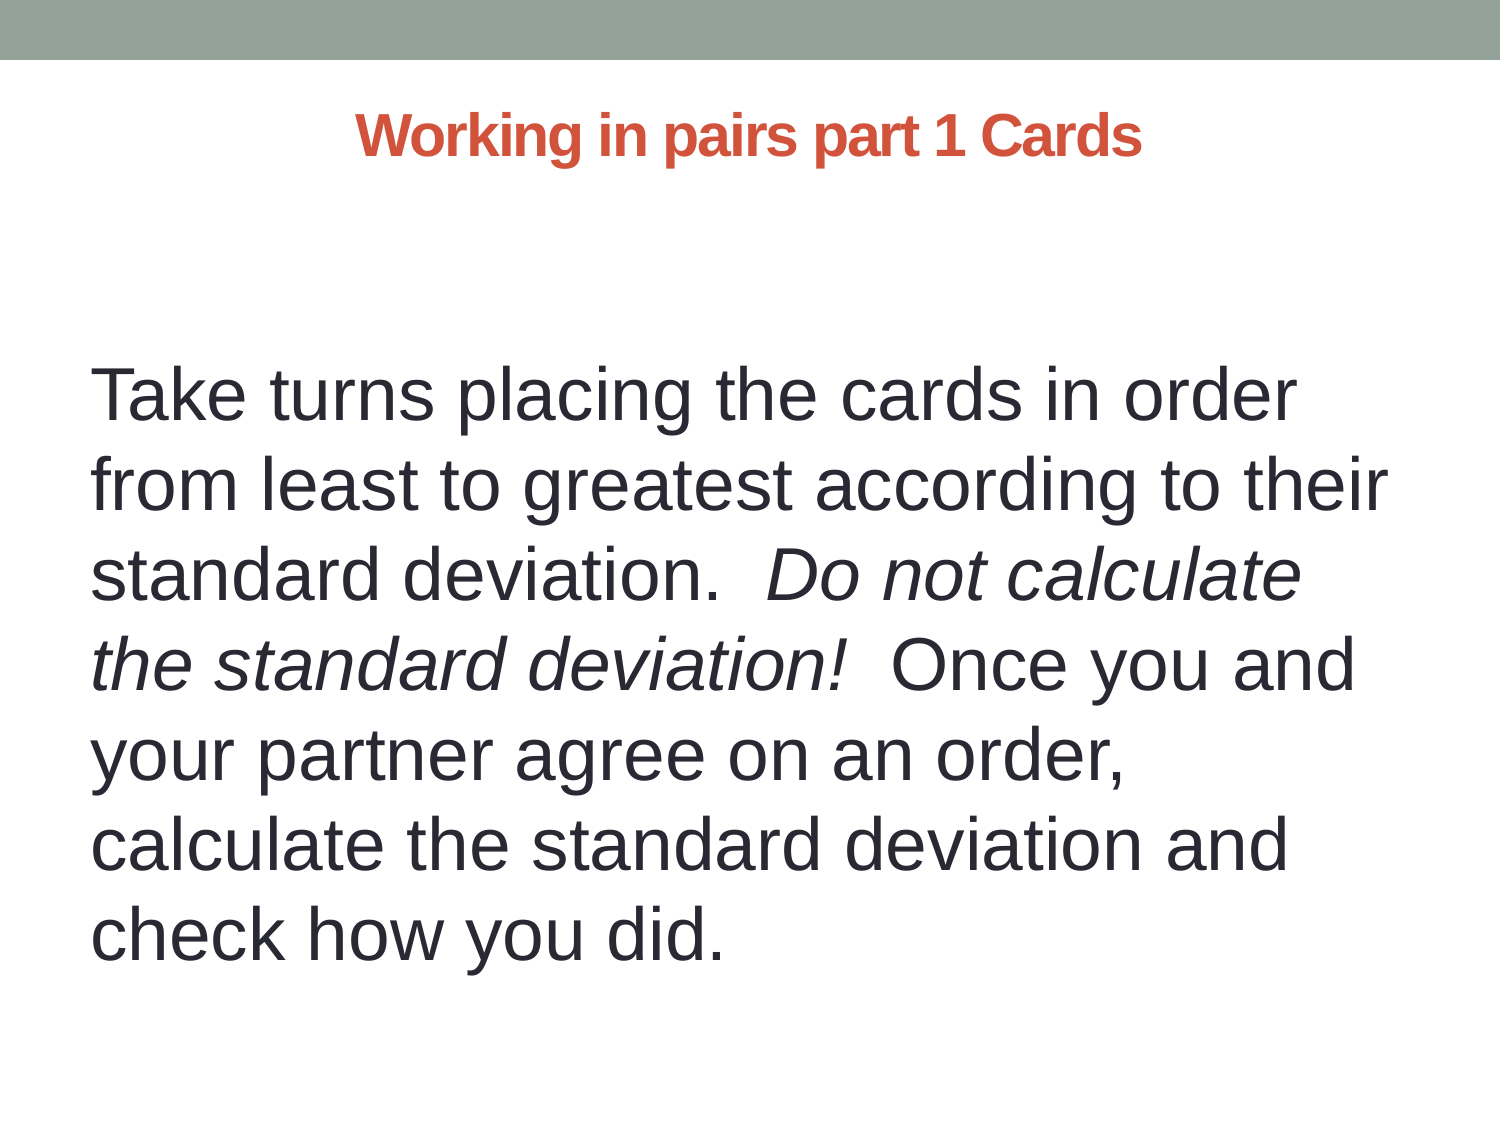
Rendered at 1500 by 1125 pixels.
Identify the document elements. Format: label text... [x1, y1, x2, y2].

title Working in pairs part 1 Cards [75, 87, 1425, 250]
list Take turns placing the cards in order from least to greatest according to their standard deviation. Do not calculate the standard deviation! Once you and your partner agree on an order, calculate the standard deviation and check how you did. [75, 262, 1425, 1063]
